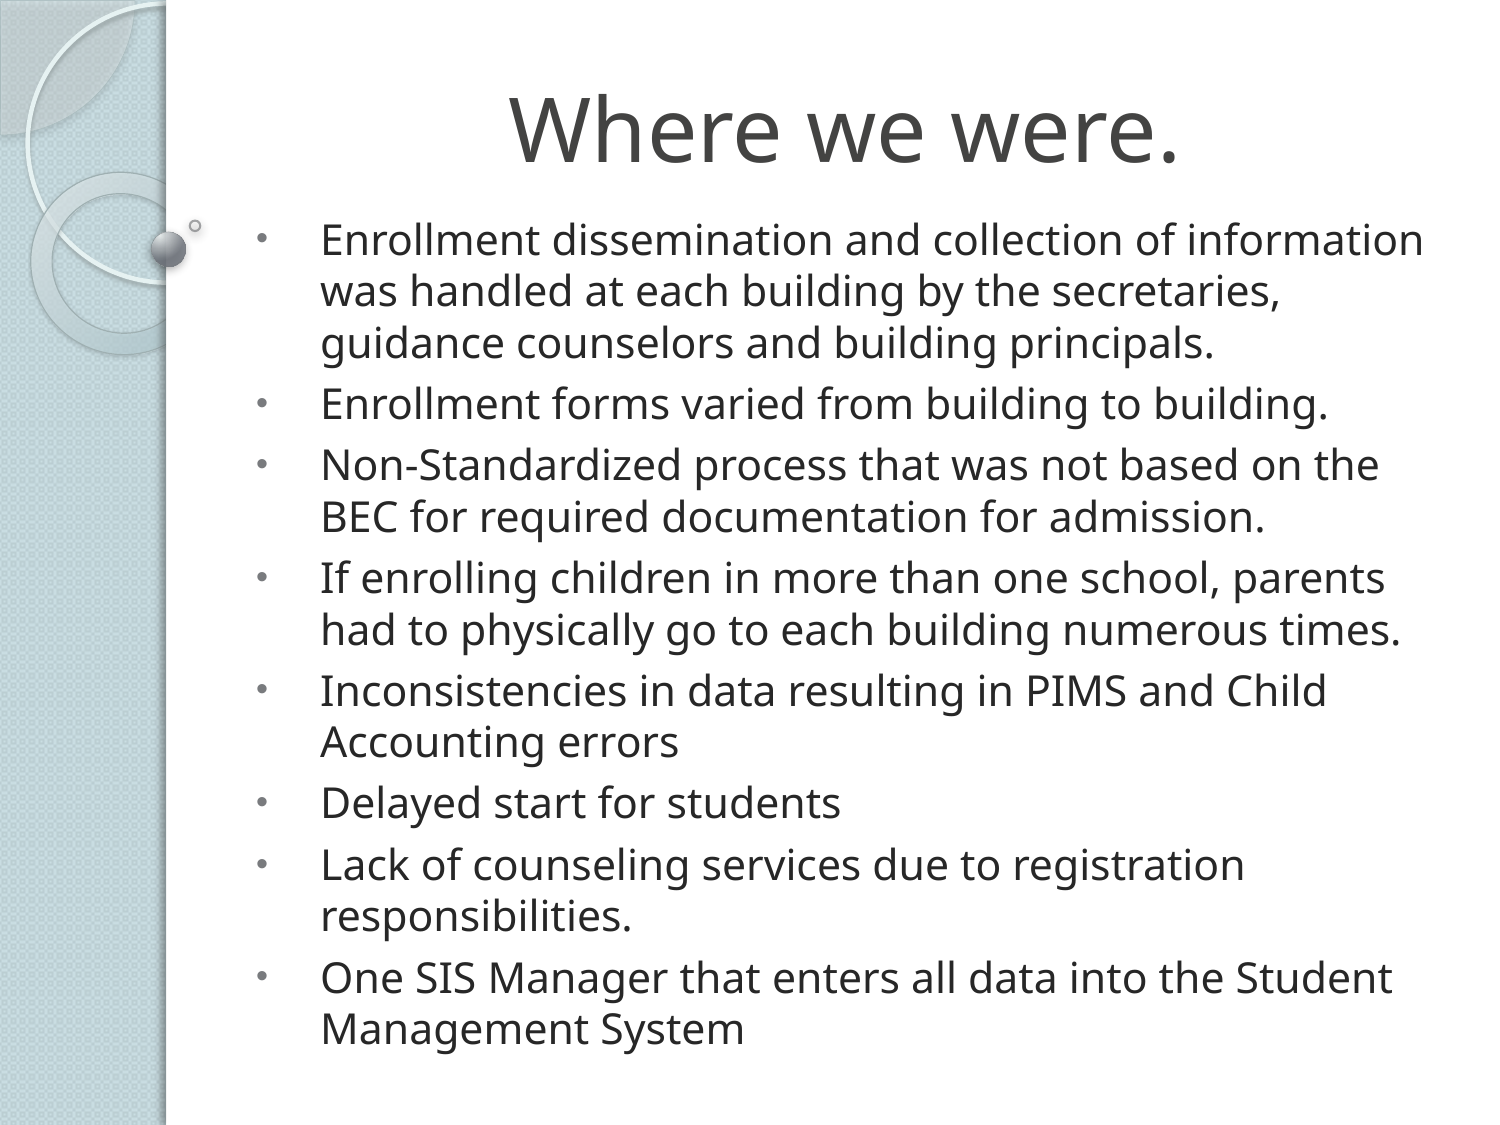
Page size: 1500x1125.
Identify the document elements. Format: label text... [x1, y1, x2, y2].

title Where we were. [237, 62, 1453, 188]
subtitle Enrollment dissemination and collection of information was handled at each building by the secretaries, guidance counselors and building principals. Enrollment forms varied from building to building. Non-Standardized process that was not based on the BEC for required documentation for admission. If enrolling children in more than one school, parents had to physically go to each building numerous times. Inconsistencies in data resulting in PIMS and Child Accounting errors Delayed start for students Lack of counseling services due to registration responsibilities. One SIS Manager that enters all data into the Student Management System [237, 212, 1453, 1088]
